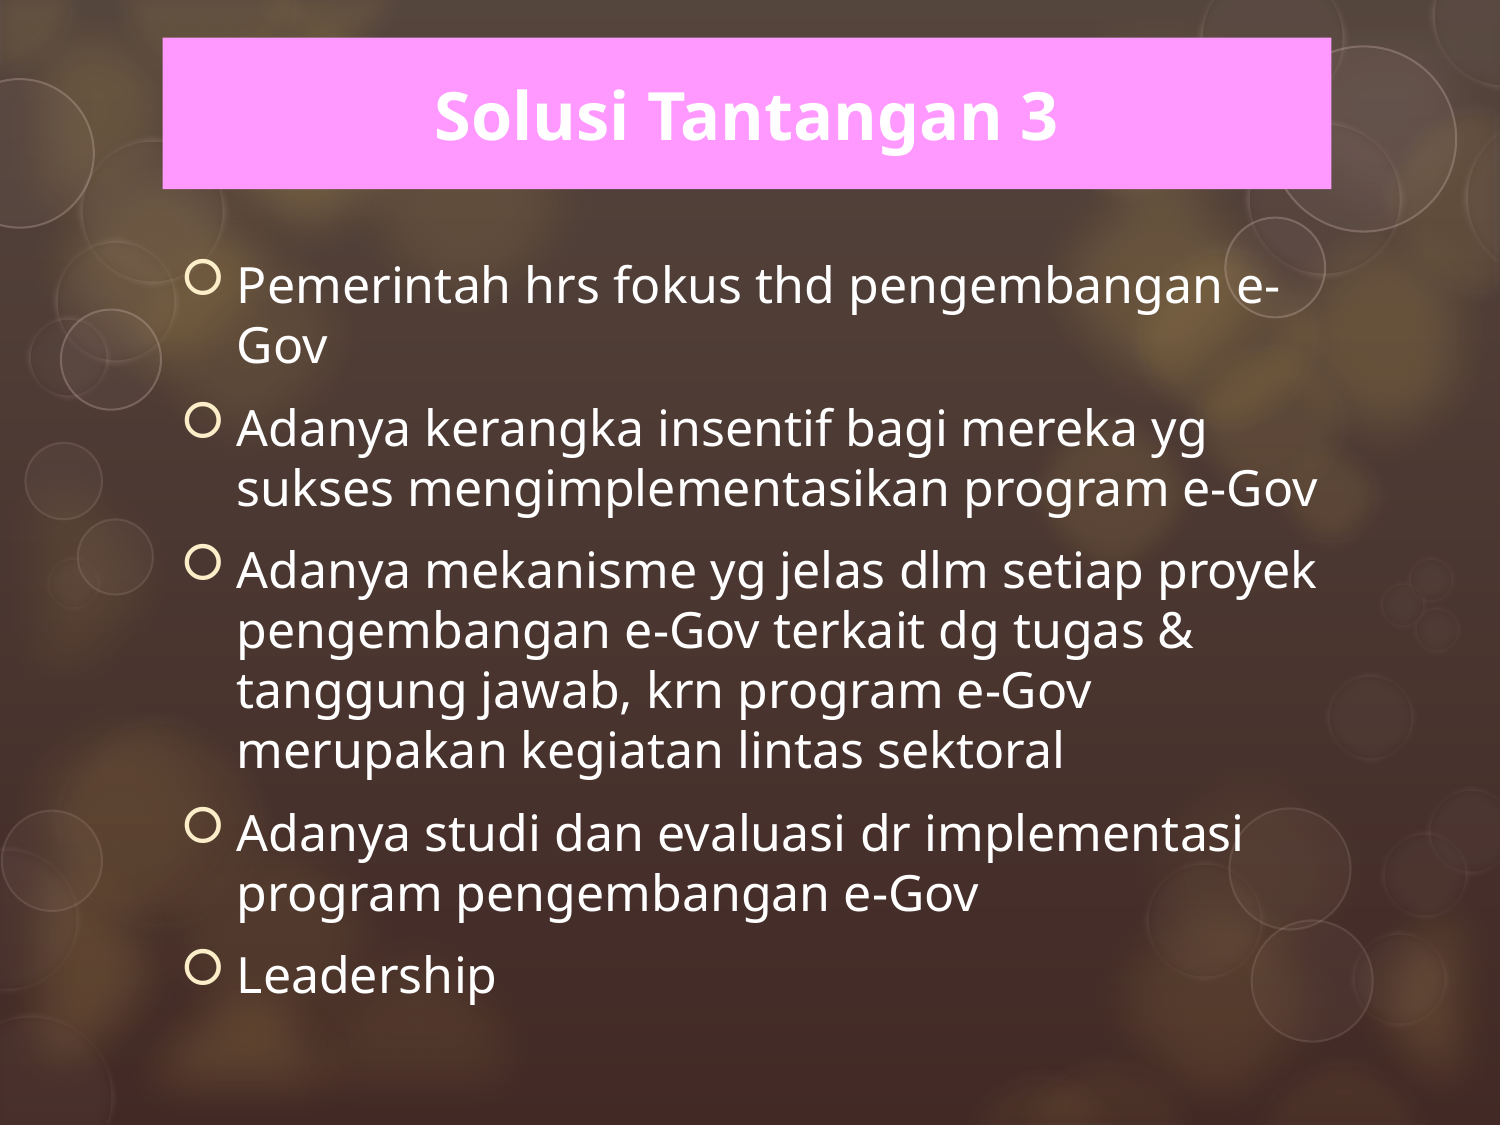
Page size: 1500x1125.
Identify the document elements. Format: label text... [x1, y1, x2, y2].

list Pemerintah hrs fokus thd pengembangan e-Gov Adanya kerangka insentif bagi mereka yg sukses mengimplementasikan program e-Gov Adanya mekanisme yg jelas dlm setiap proyek pengembangan e-Gov terkait dg tugas & tanggung jawab, krn program e-Gov merupakan kegiatan lintas sektoral Adanya studi dan evaluasi dr implementasi program pengembangan e-Gov Leadership [165, 296, 1335, 962]
title Solusi Tantangan 3 [162, 37, 1332, 190]
